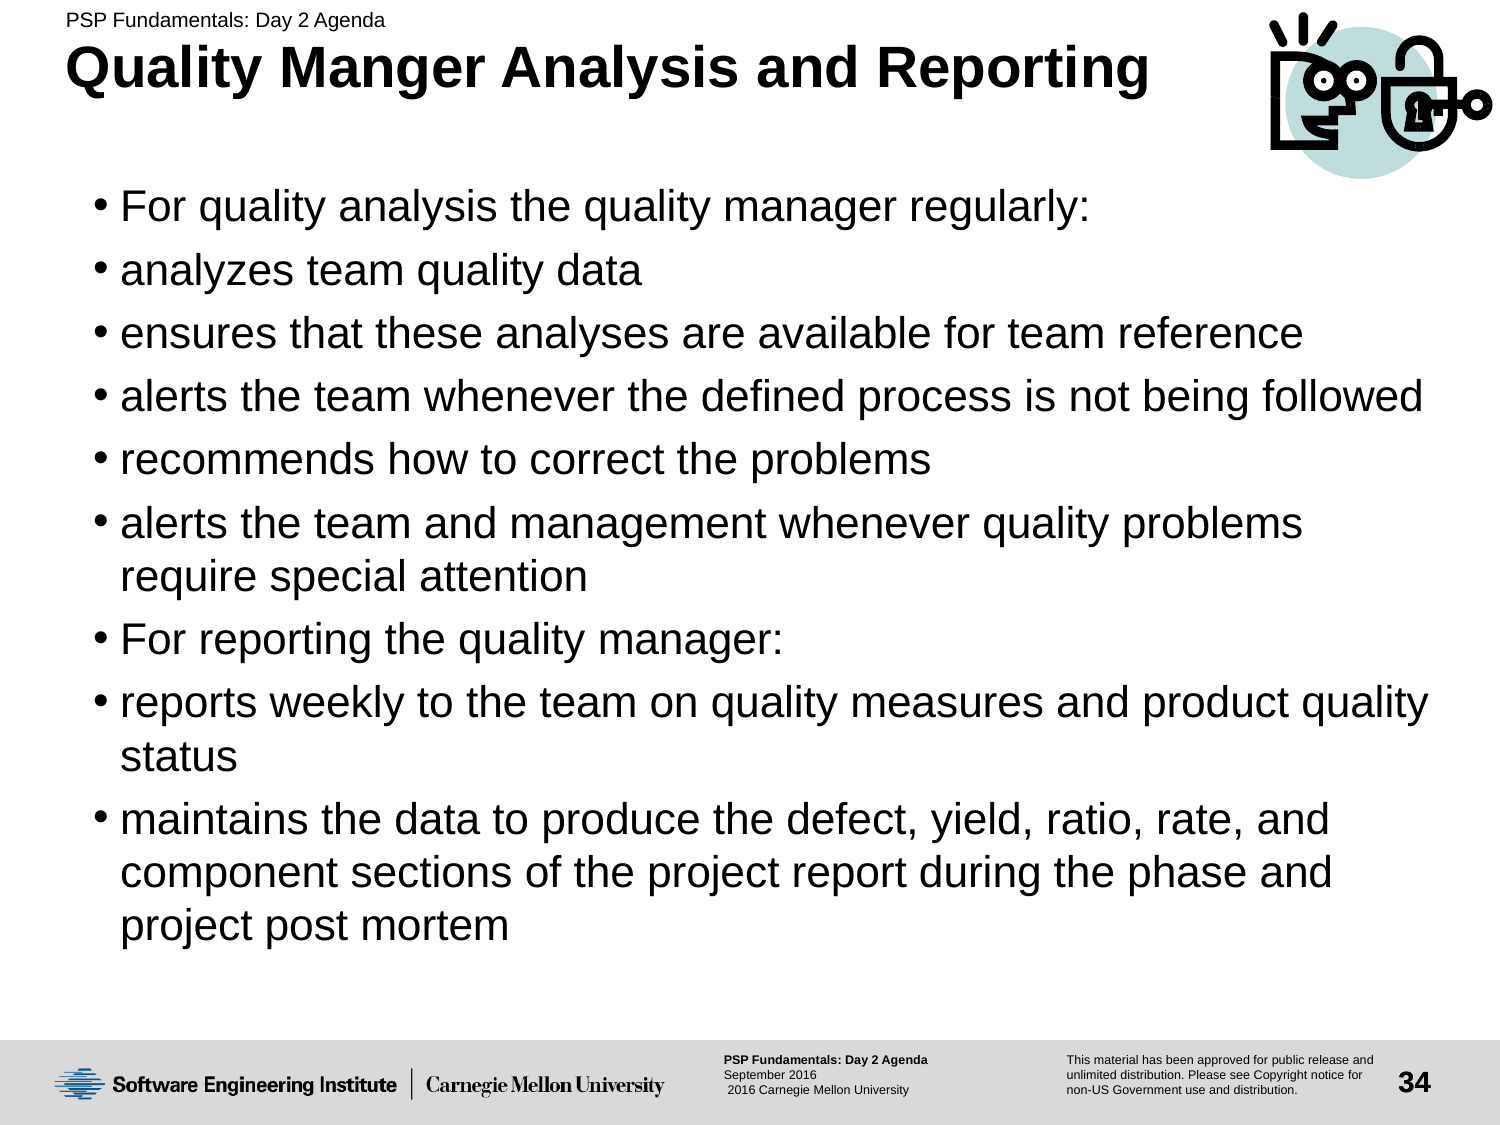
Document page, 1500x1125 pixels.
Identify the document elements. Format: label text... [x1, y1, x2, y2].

picture [46, 1061, 673, 1104]
list For quality analysis the quality manager regularly: analyzes team quality data ensures that these analyses are available for team reference alerts the team whenever the defined process is not being followed recommends how to correct the problems alerts the team and management whenever quality problems require special attention For reporting the quality manager: reports weekly to the team on quality measures and product quality status maintains the data to produce the defect, yield, ratio, rate, and component sections of the project report during the phase and project post mortem [65, 177, 1431, 1000]
picture [1268, 12, 1493, 179]
title Quality Manger Analysis and Reporting [65, 37, 1268, 148]
